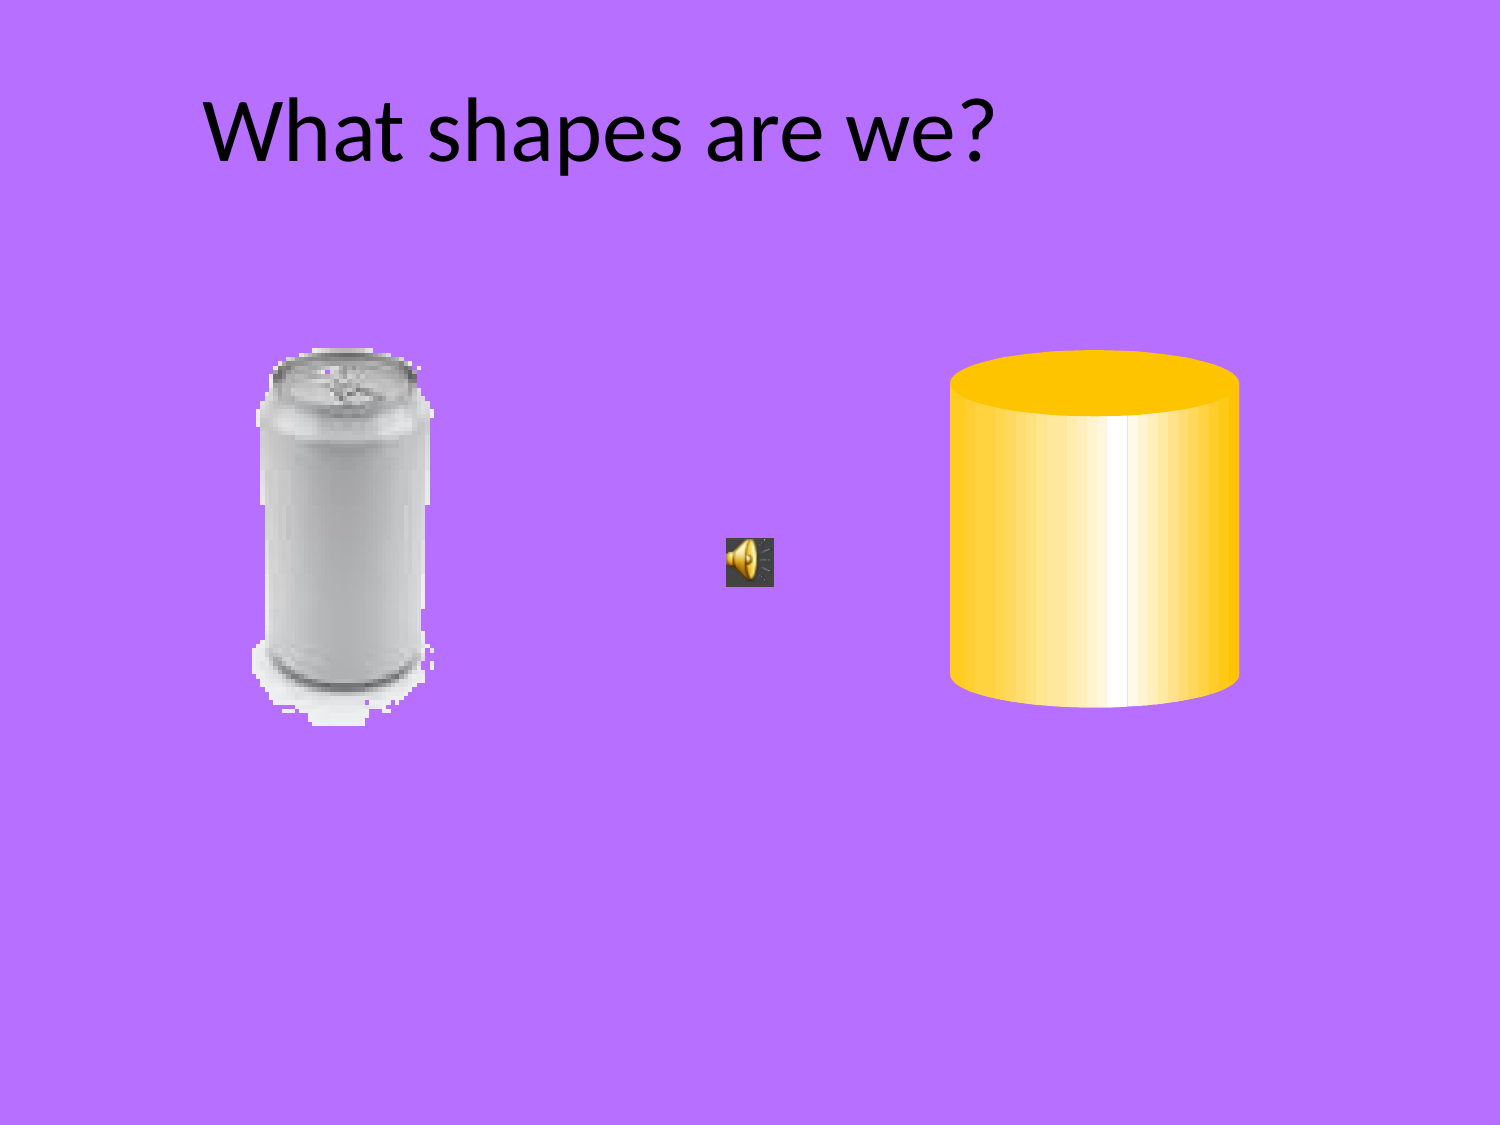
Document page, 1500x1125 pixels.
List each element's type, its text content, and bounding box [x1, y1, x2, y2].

picture [949, 349, 1240, 708]
text_box What shapes are we? [187, 62, 1175, 188]
picture [87, 262, 591, 766]
picture [724, 537, 776, 588]
